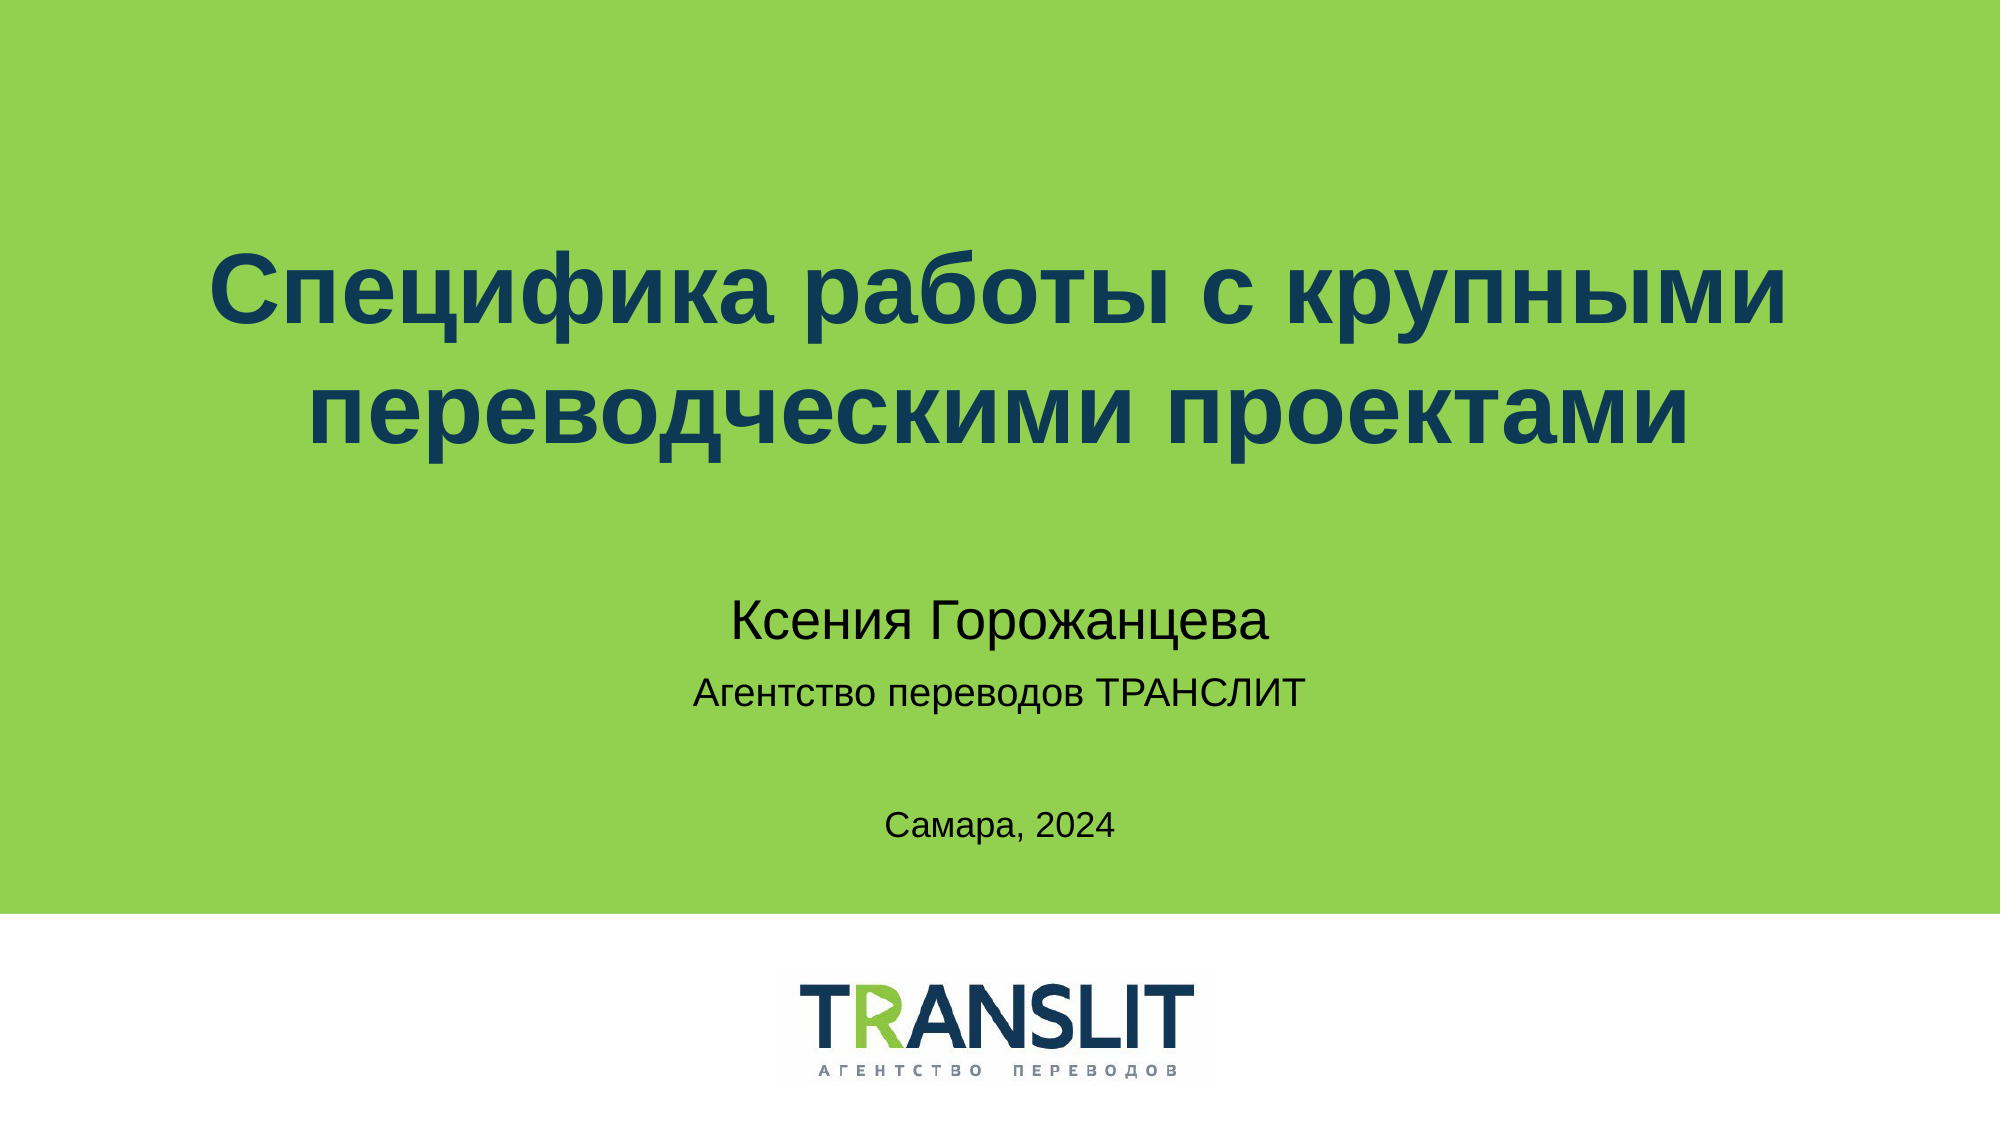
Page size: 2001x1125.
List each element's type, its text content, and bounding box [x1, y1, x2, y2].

title Специфика работы с крупными переводческими проектами [0, 91, 2000, 472]
picture [777, 966, 1216, 1086]
text_box [0, 913, 2000, 1125]
subtitle Ксения Горожанцева Агентство переводов ТРАНСЛИТ Самара, 2024 [350, 506, 1649, 857]
